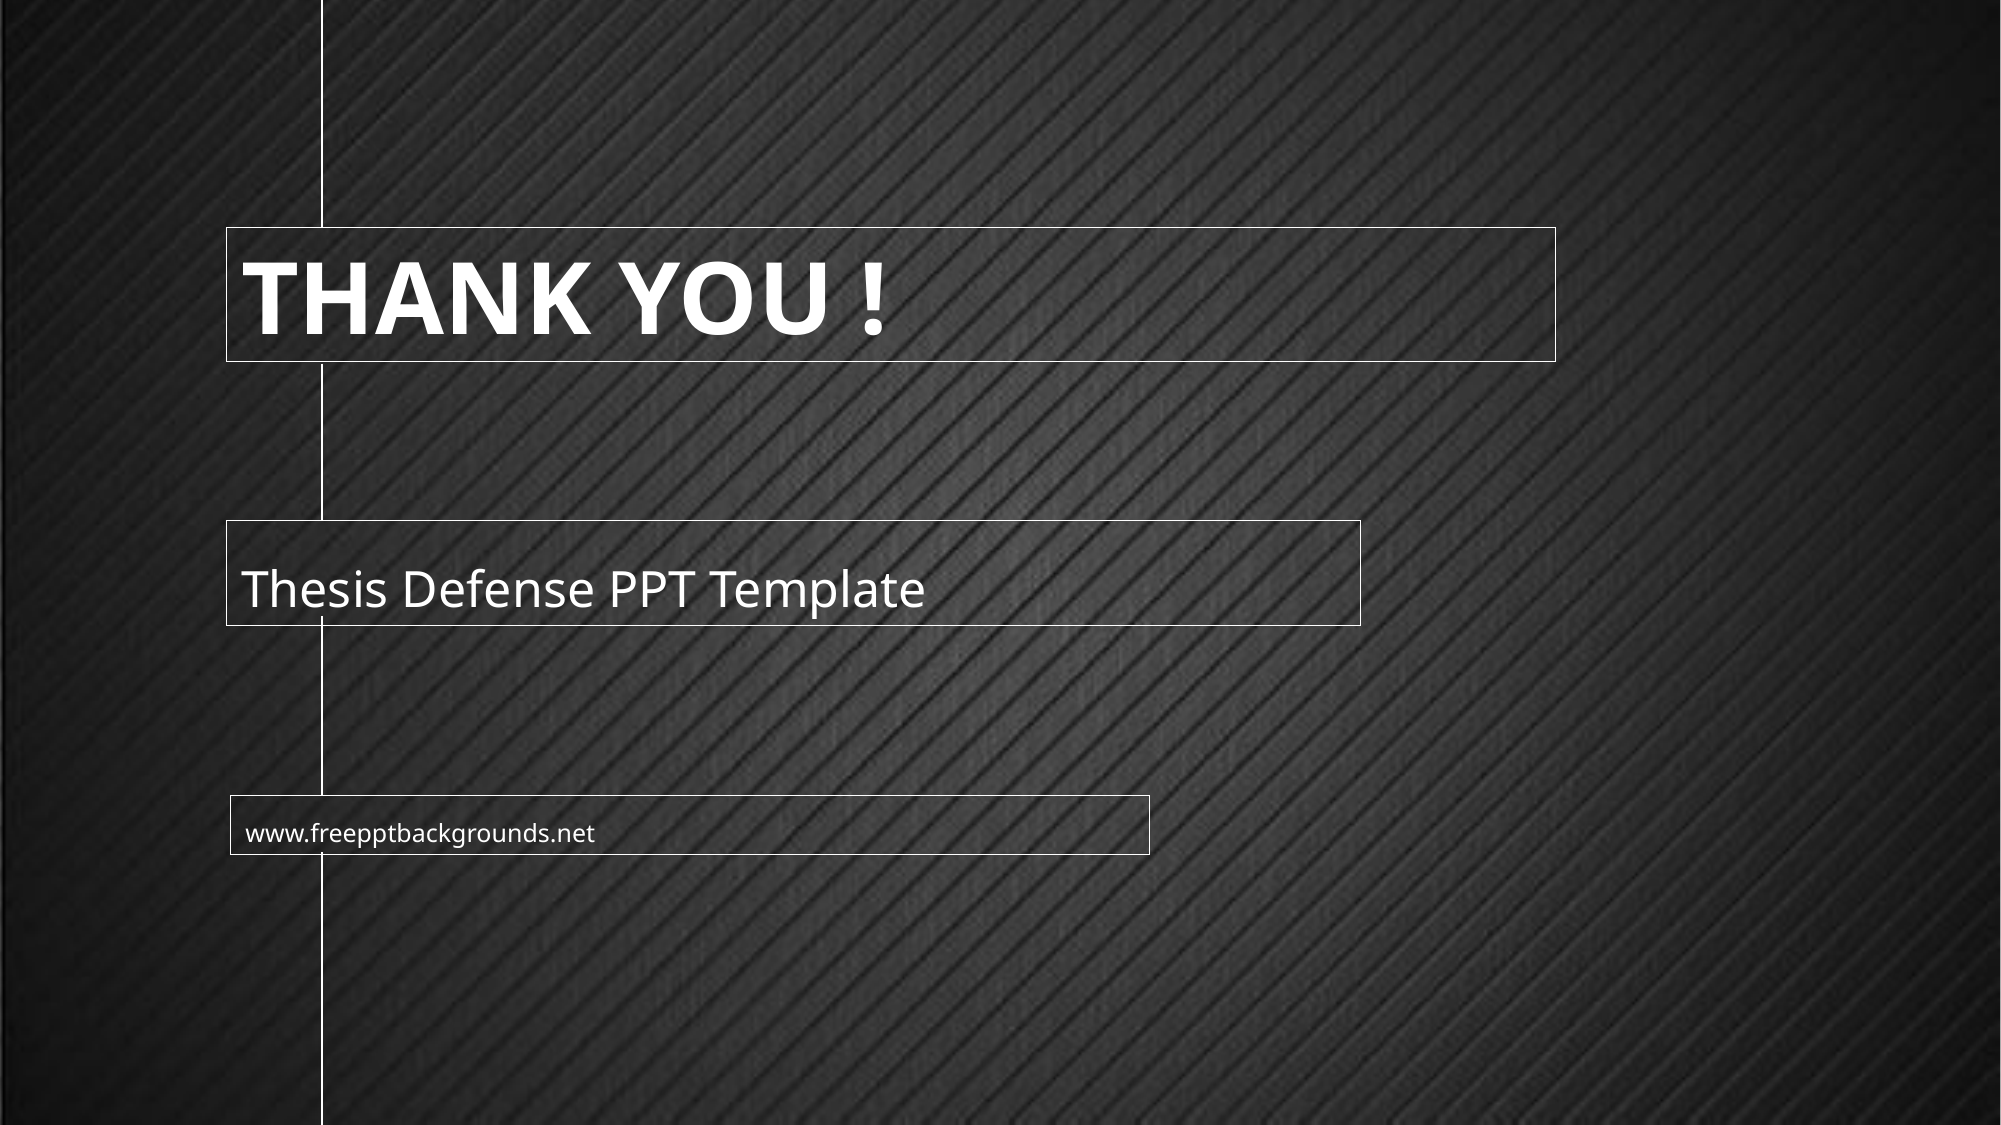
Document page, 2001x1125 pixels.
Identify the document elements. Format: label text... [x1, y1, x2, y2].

text_box www.freepptbackgrounds.net [230, 795, 1150, 855]
picture [0, 0, 2001, 1125]
text_box Thesis Defense PPT Template [226, 520, 1361, 626]
text_box THANK YOU ! [226, 227, 1556, 362]
